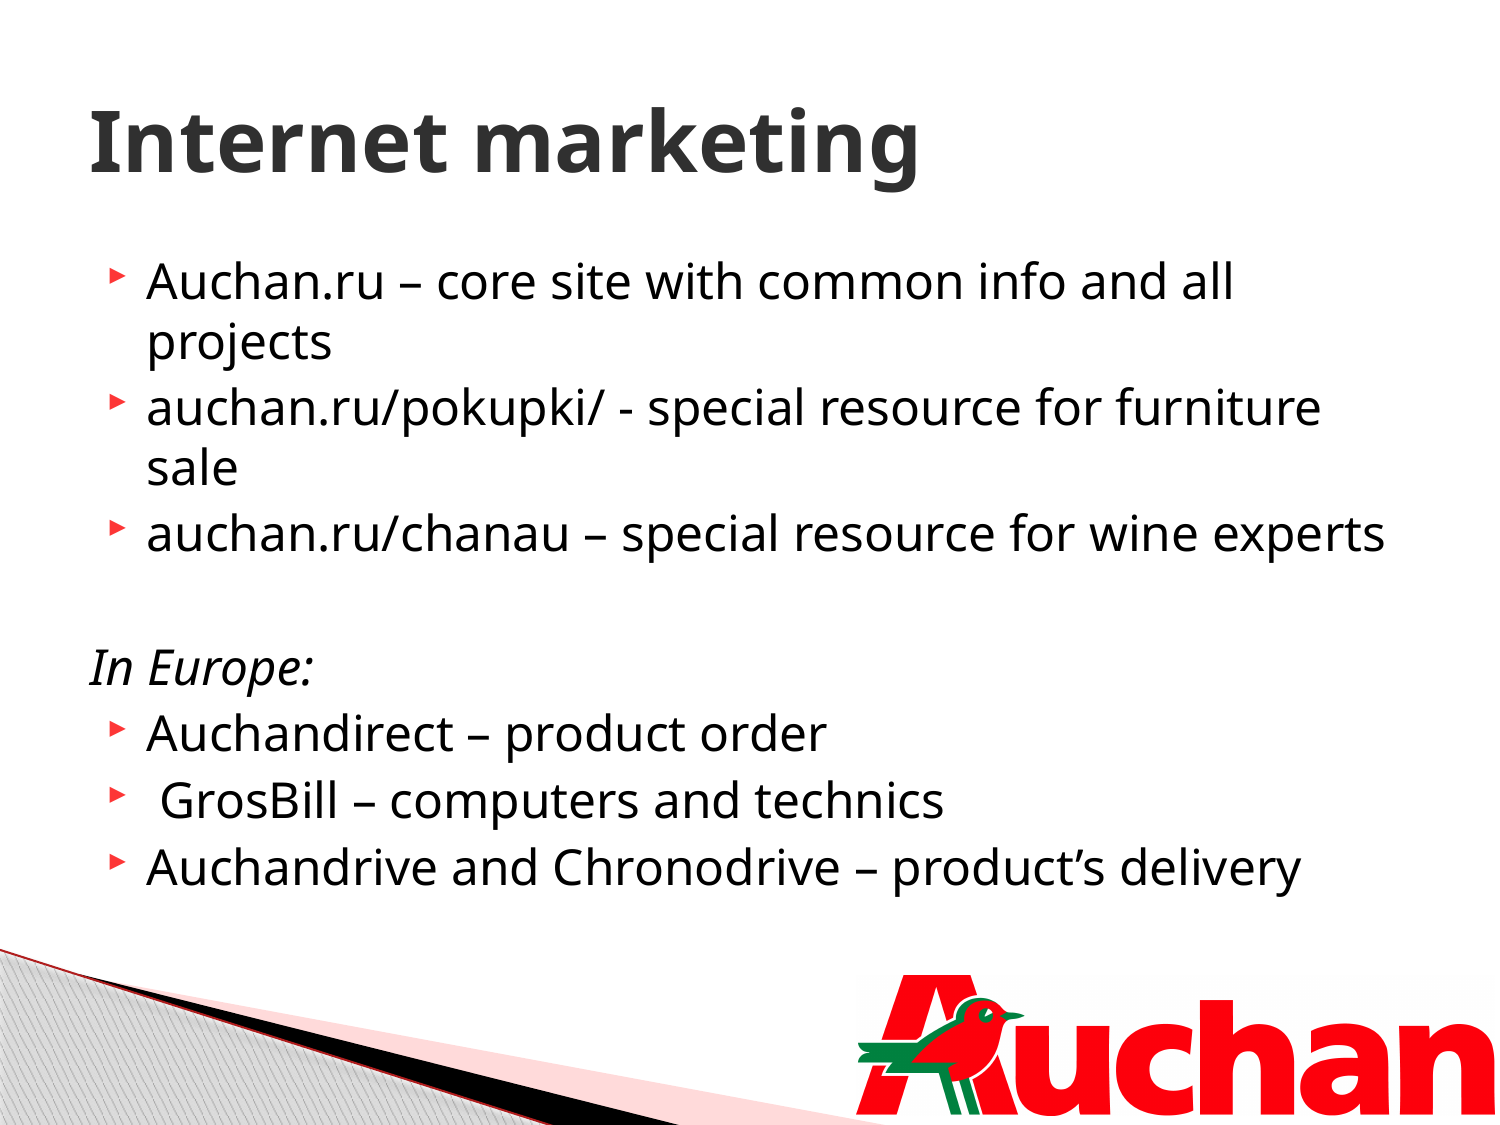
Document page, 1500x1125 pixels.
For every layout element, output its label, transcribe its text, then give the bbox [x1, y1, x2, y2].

picture [856, 975, 1495, 1117]
list Auchan.ru – core site with common info and all projects auchan.ru/pokupki/ - special resource for furniture sale auchan.ru/chanau – special resource for wine experts In Europe: Auchandirect – product order GrosBill – computers and technics Auchandrive and Chronodrive – product’s delivery [75, 243, 1425, 986]
title Internet marketing [75, 45, 1425, 233]
